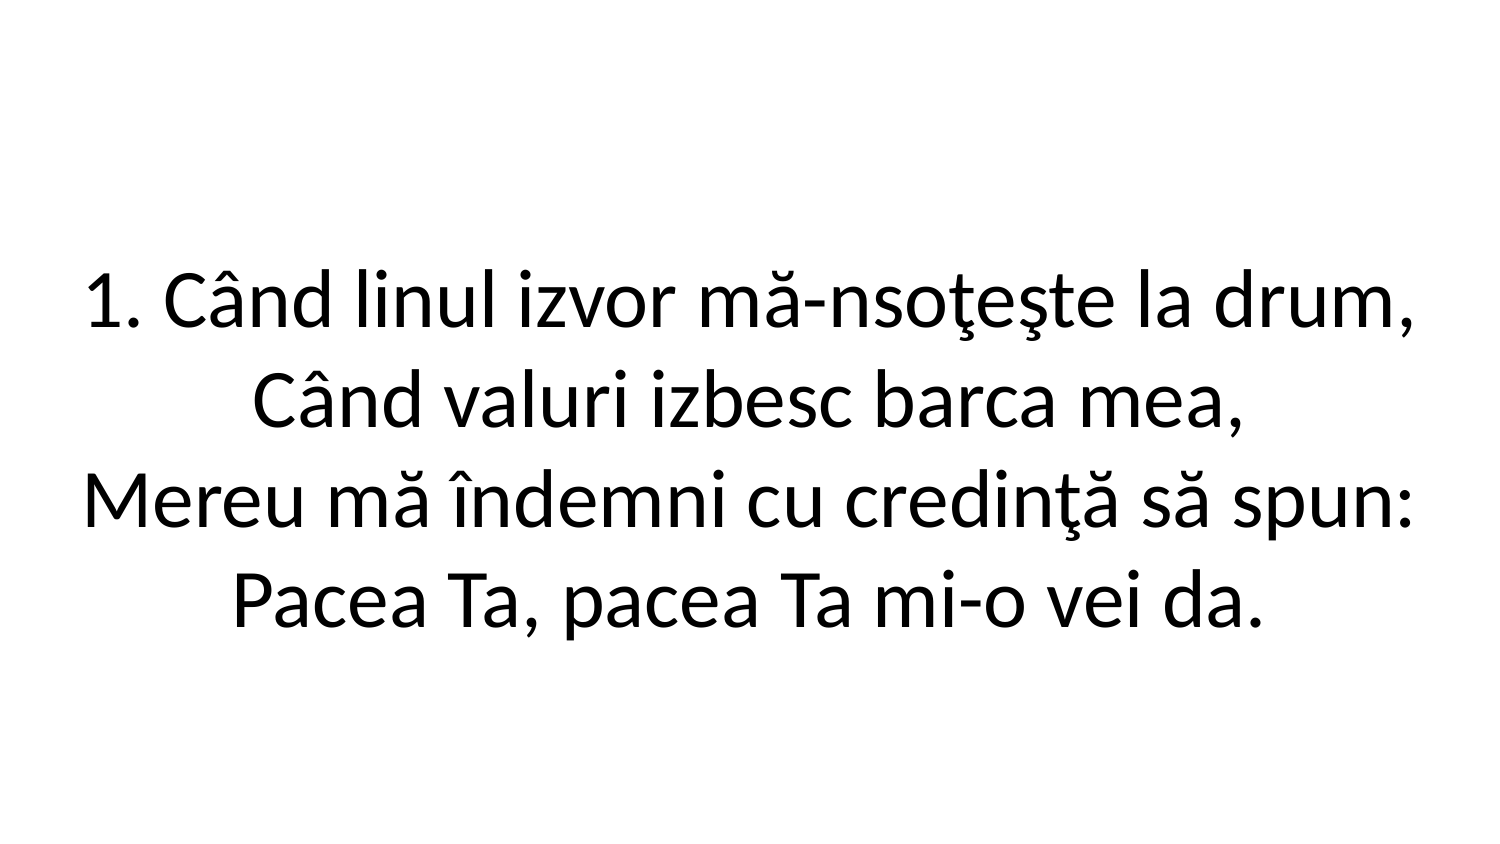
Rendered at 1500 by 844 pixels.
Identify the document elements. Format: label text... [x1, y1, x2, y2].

text_box 1. Când linul izvor mă-nsoţeşte la drum, Când valuri izbesc barca mea, Mereu mă îndemni cu credinţă să spun: Pacea Ta, pacea Ta mi-o vei da. [66, 192, 1434, 652]
